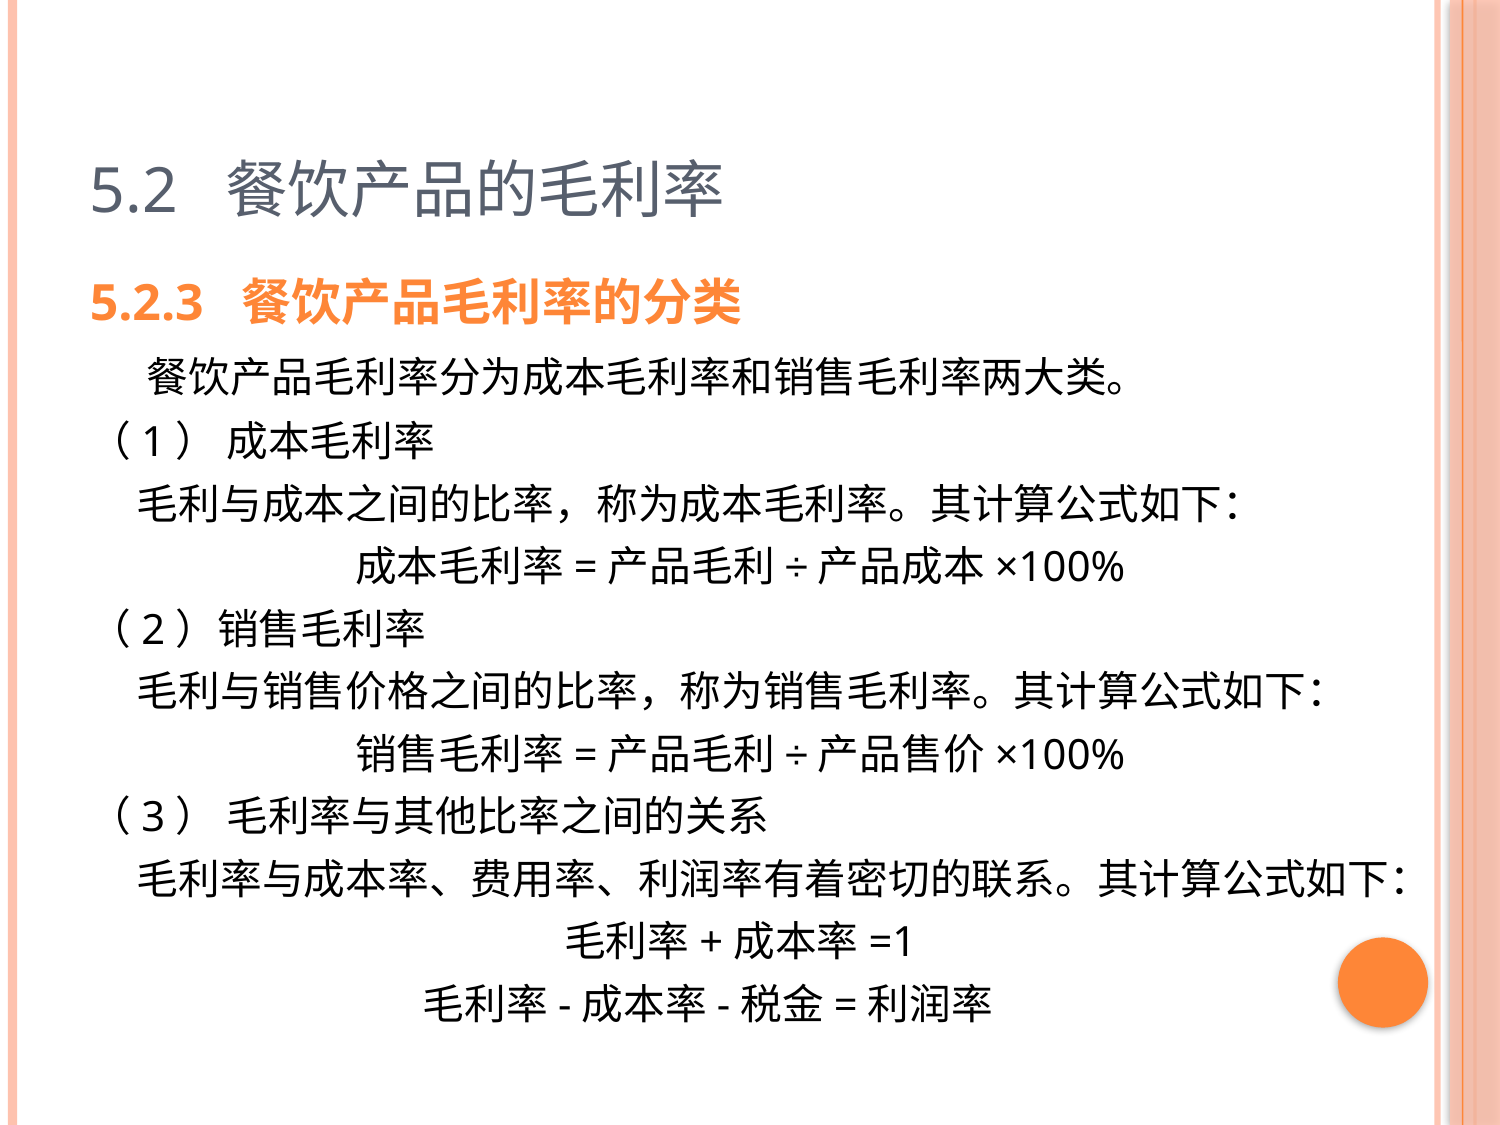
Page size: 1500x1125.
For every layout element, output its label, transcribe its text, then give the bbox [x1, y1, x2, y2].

list 5.2.3 餐饮产品毛利率的分类 餐饮产品毛利率分为成本毛利率和销售毛利率两大类。 （1） 成本毛利率 毛利与成本之间的比率，称为成本毛利率。其计算公式如下： 成本毛利率=产品毛利÷产品成本×100% （2）销售毛利率 毛利与销售价格之间的比率，称为销售毛利率。其计算公式如下： 销售毛利率=产品毛利÷产品售价×100% （3） 毛利率与其他比率之间的关系 毛利率与成本率、费用率、利润率有着密切的联系。其计算公式如下： 毛利率+成本率=1 毛利率-成本率-税金=利润率 [74, 262, 1407, 1063]
title 5.2 餐饮产品的毛利率 [75, 45, 1300, 233]
